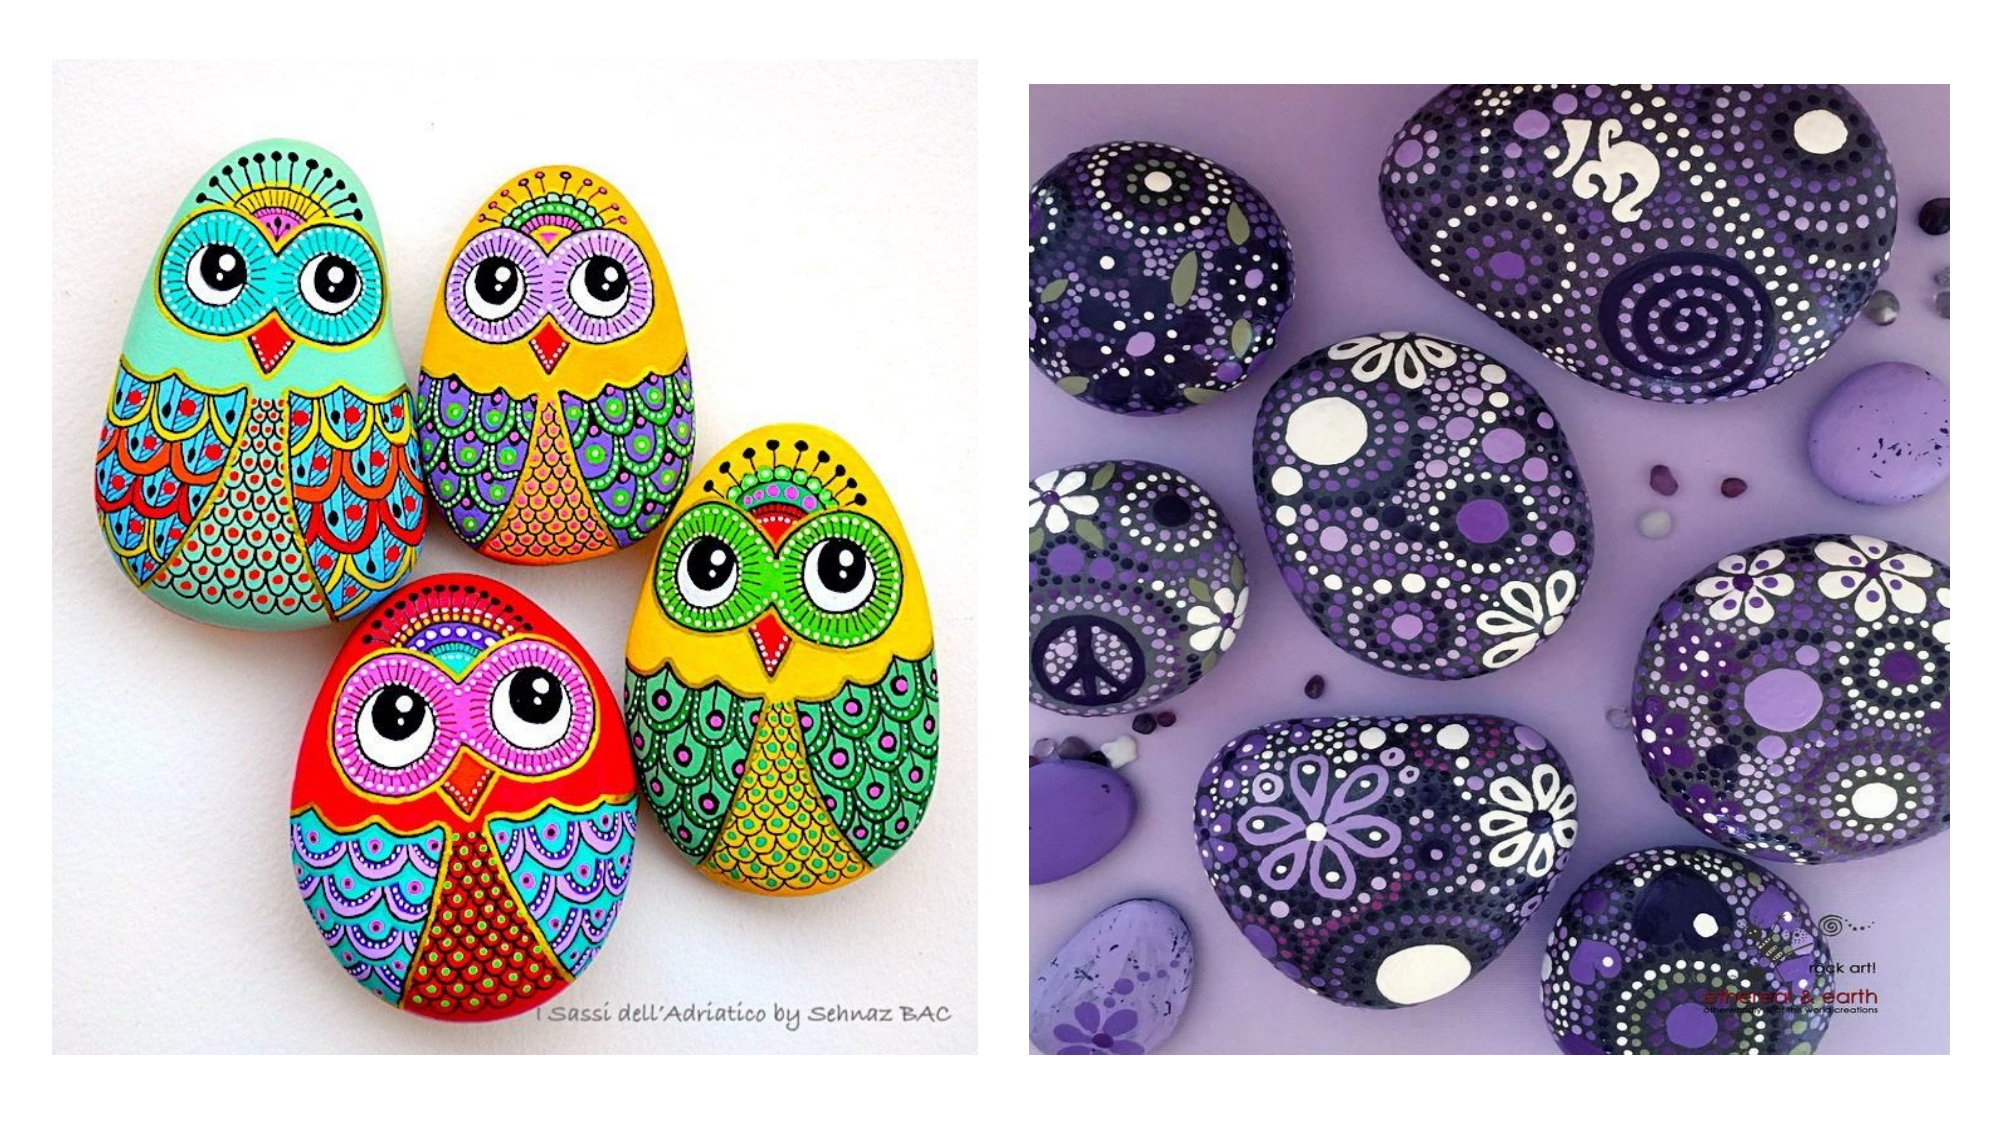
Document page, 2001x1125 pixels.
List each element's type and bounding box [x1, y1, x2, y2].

picture [52, 58, 978, 1055]
picture [1029, 83, 1951, 1055]
